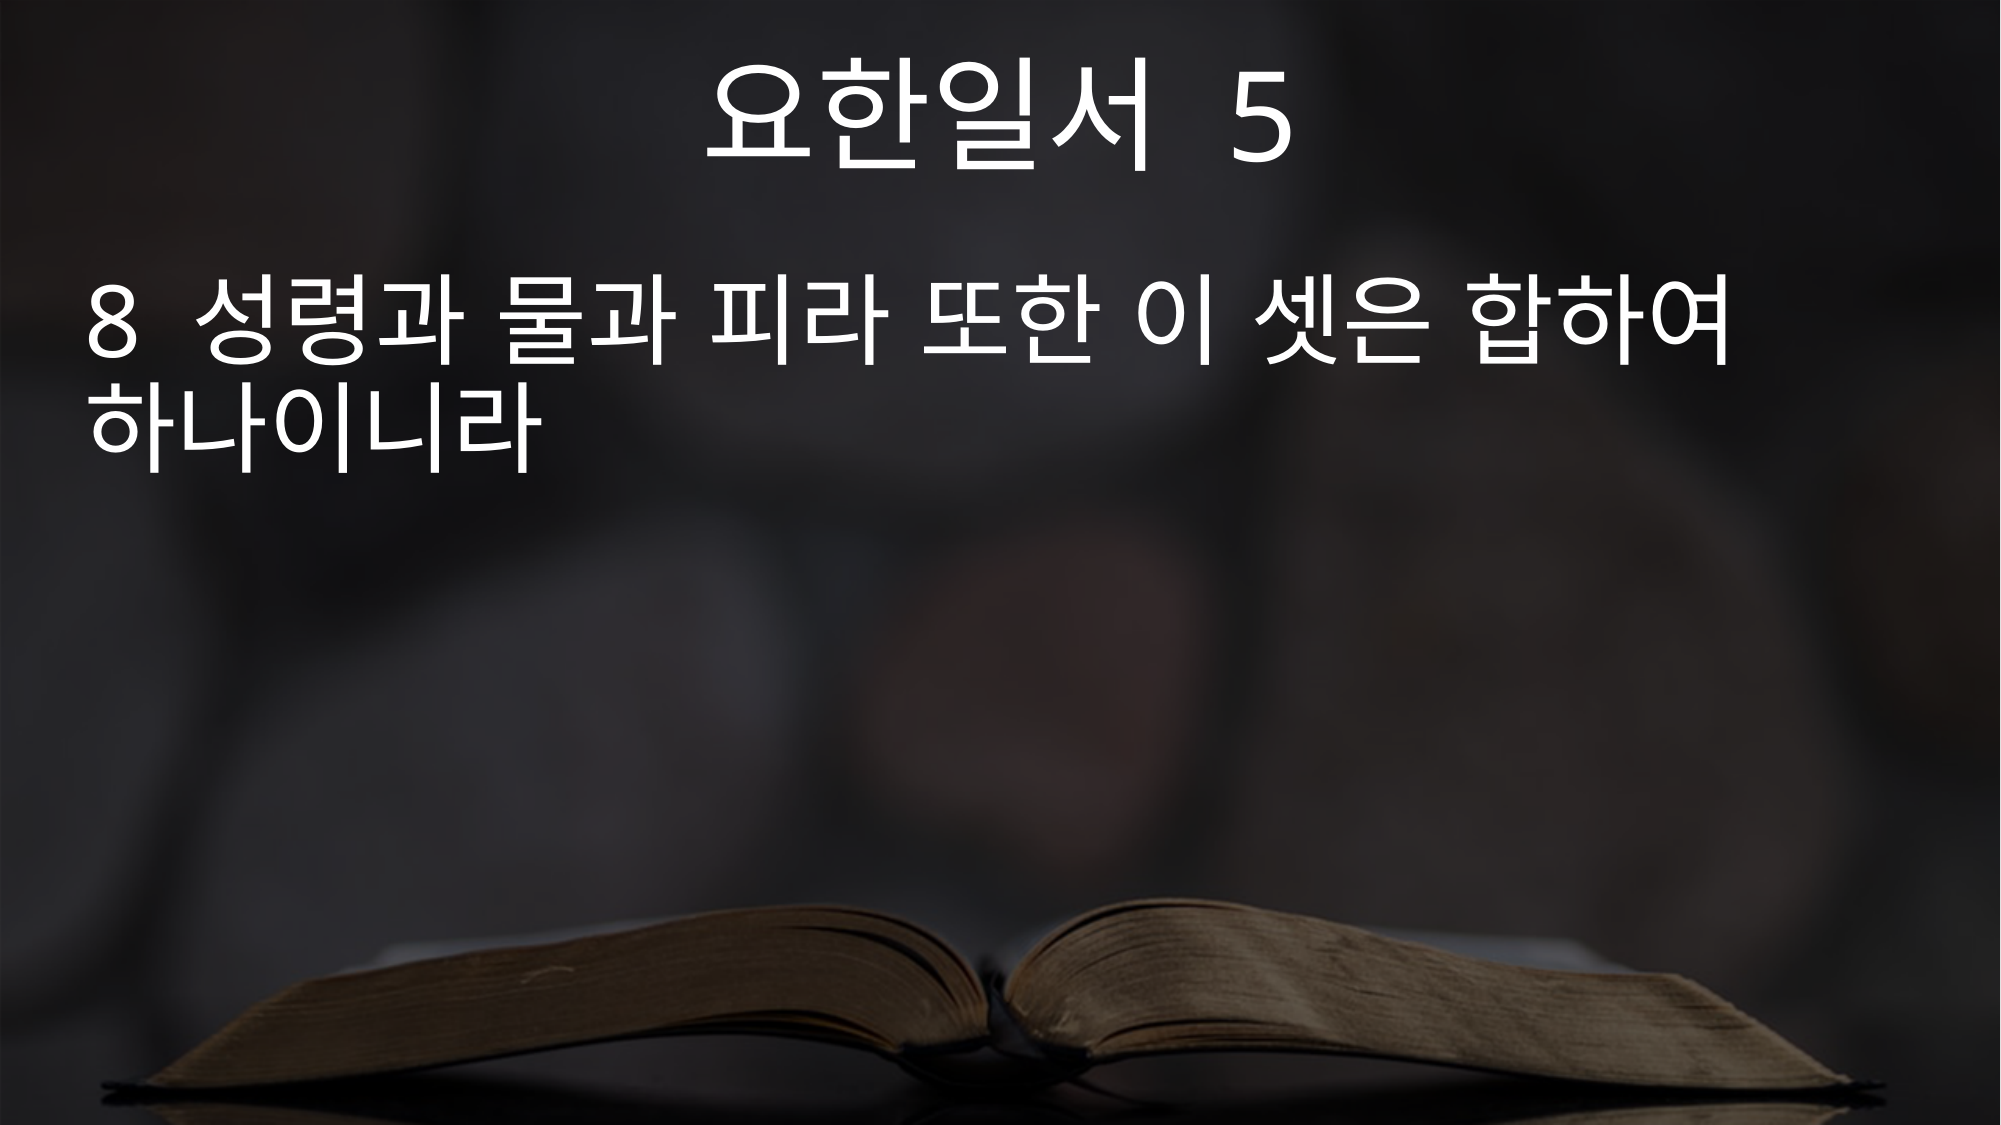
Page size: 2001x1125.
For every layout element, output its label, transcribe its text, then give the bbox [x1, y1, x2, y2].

footer 요한일서 5 [0, 32, 2000, 192]
list 8 성령과 물과 피라 또한 이 셋은 합하여 하나이니라 [69, 263, 1953, 423]
picture [0, 0, 2001, 1125]
